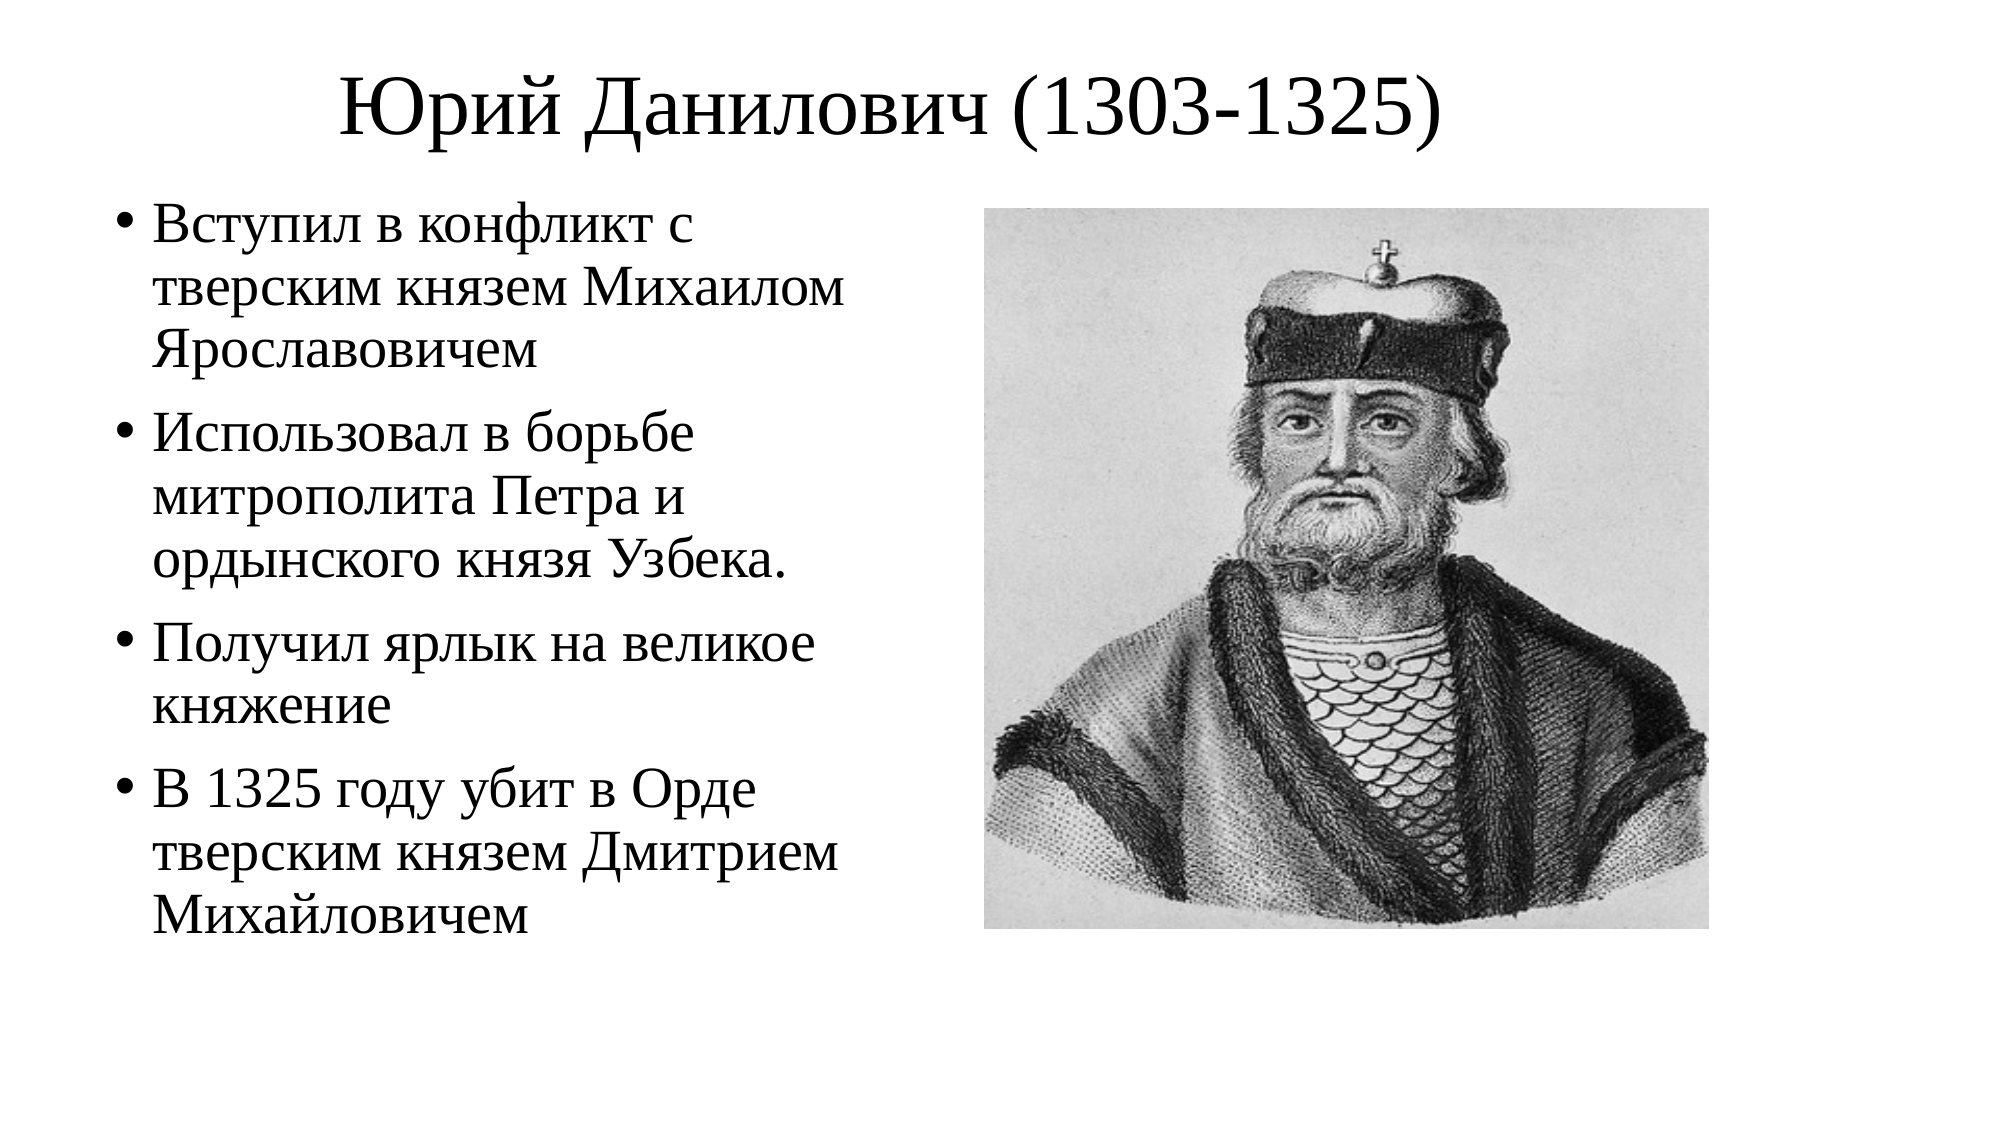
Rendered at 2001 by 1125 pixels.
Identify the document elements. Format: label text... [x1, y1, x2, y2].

list Вступил в конфликт с тверским князем Михаилом Ярославовичем Использовал в борьбе митрополита Петра и ордынского князя Узбека. Получил ярлык на великое княжение В 1325 году убит в Орде тверским князем Дмитрием Михайловичем [99, 184, 937, 1005]
title Юрий Данилович (1303-1325) [99, 52, 1684, 161]
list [984, 208, 1709, 929]
